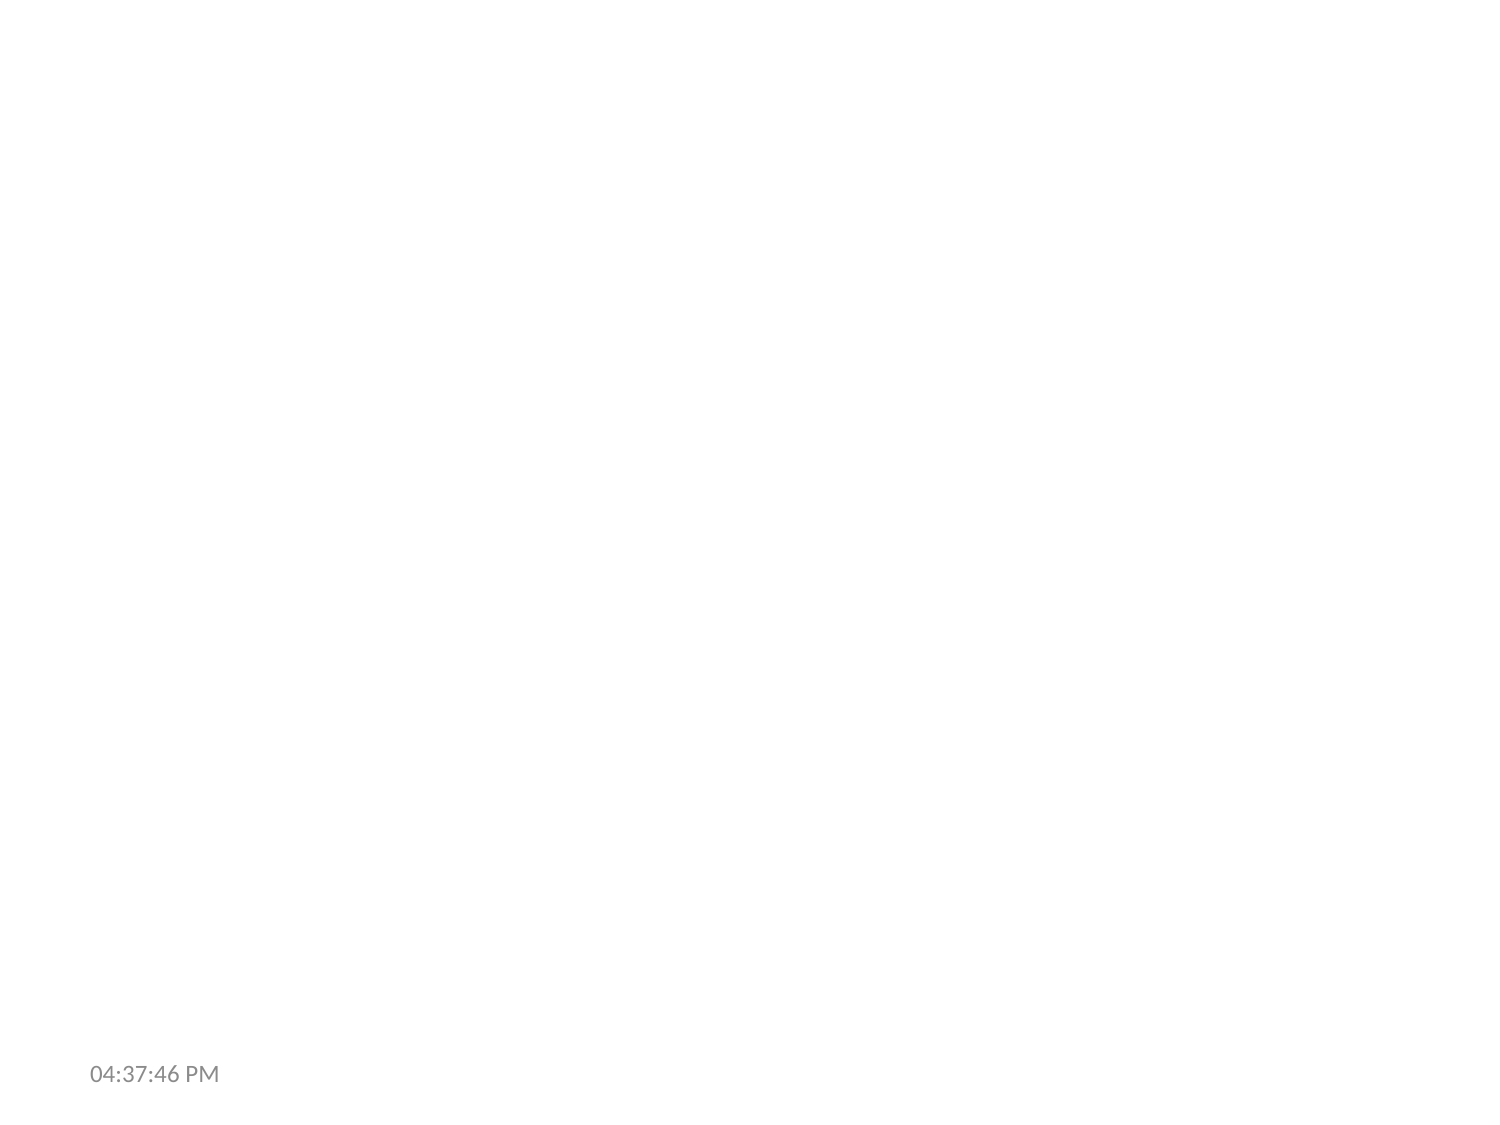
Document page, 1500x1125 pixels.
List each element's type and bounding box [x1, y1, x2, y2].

slide_number [75, 1042, 425, 1103]
